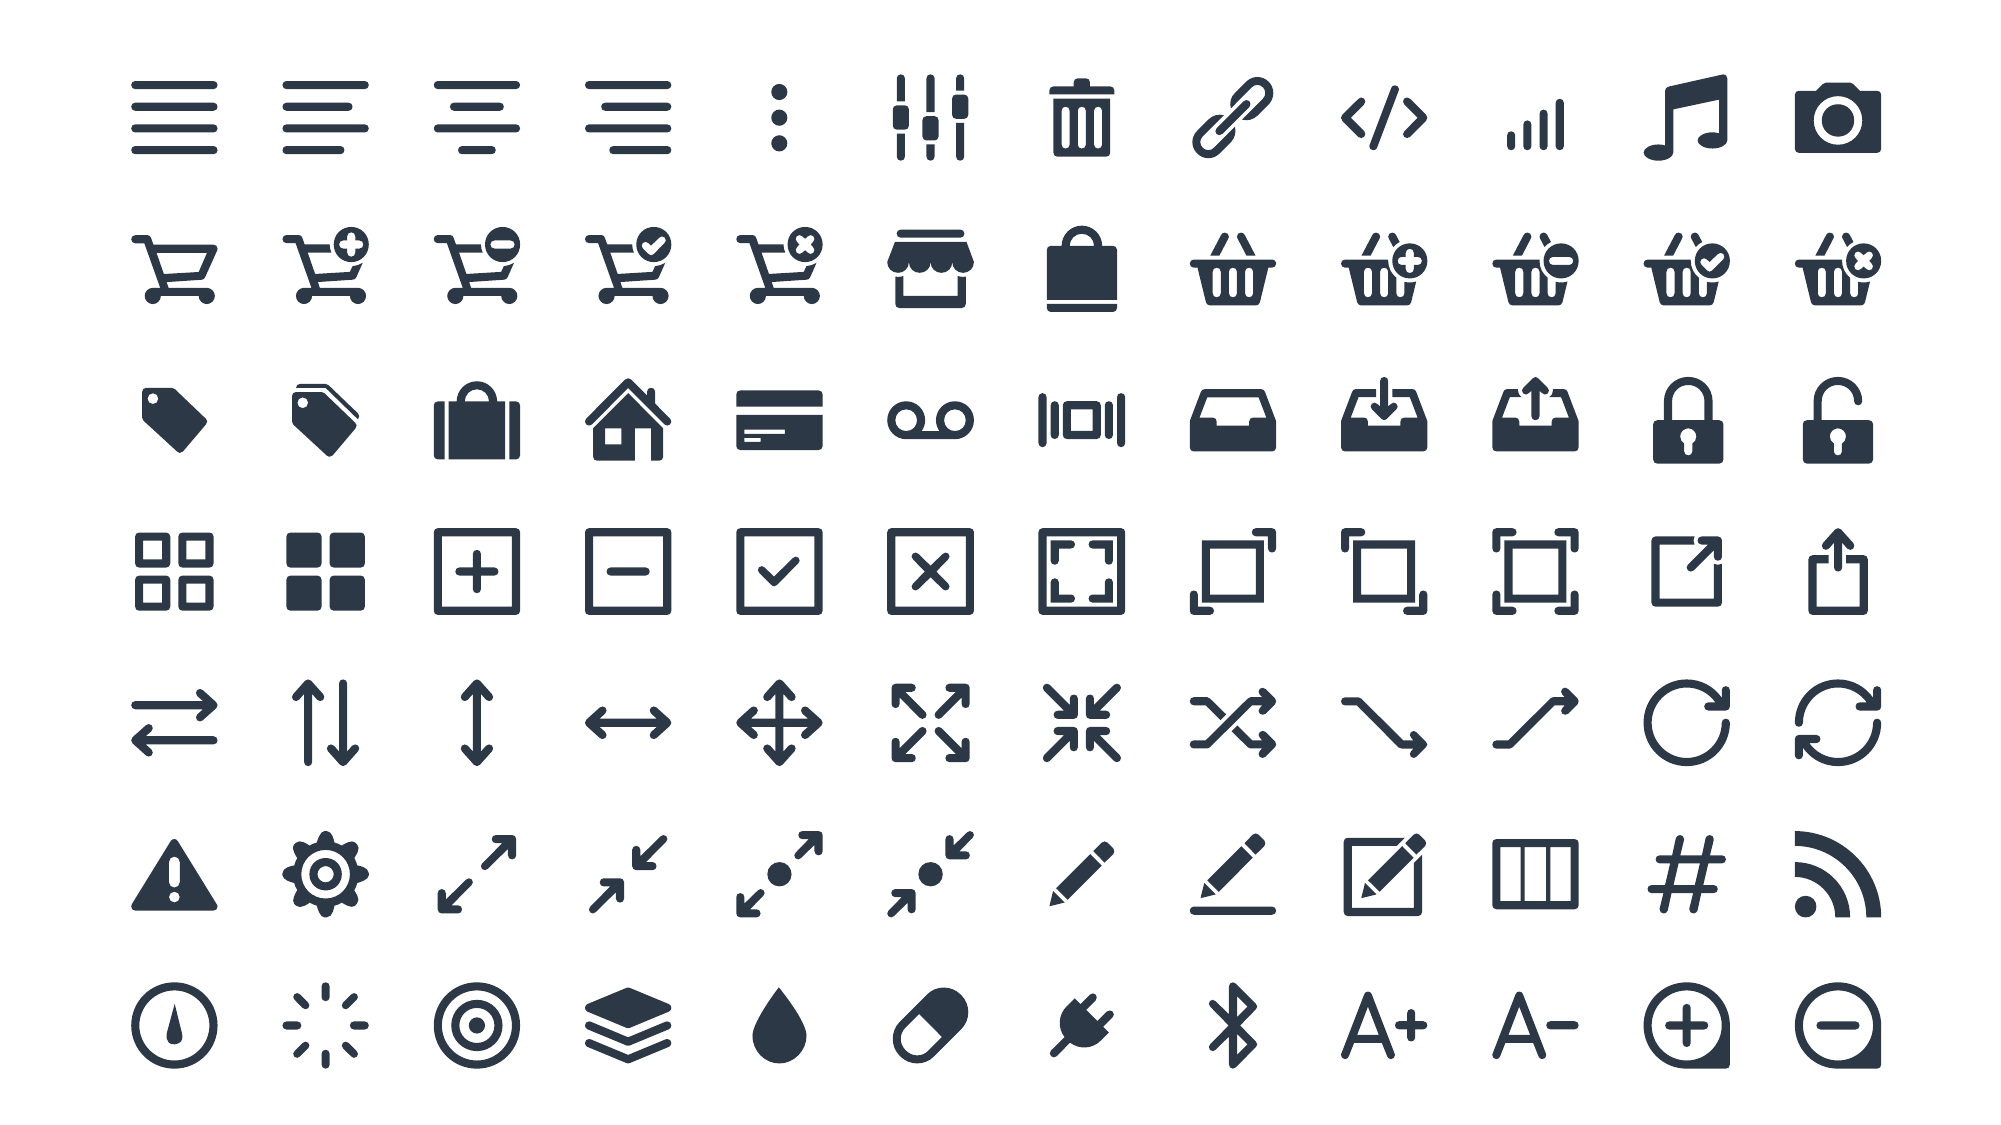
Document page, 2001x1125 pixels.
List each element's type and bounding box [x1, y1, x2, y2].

text_box [131, 74, 1882, 1069]
